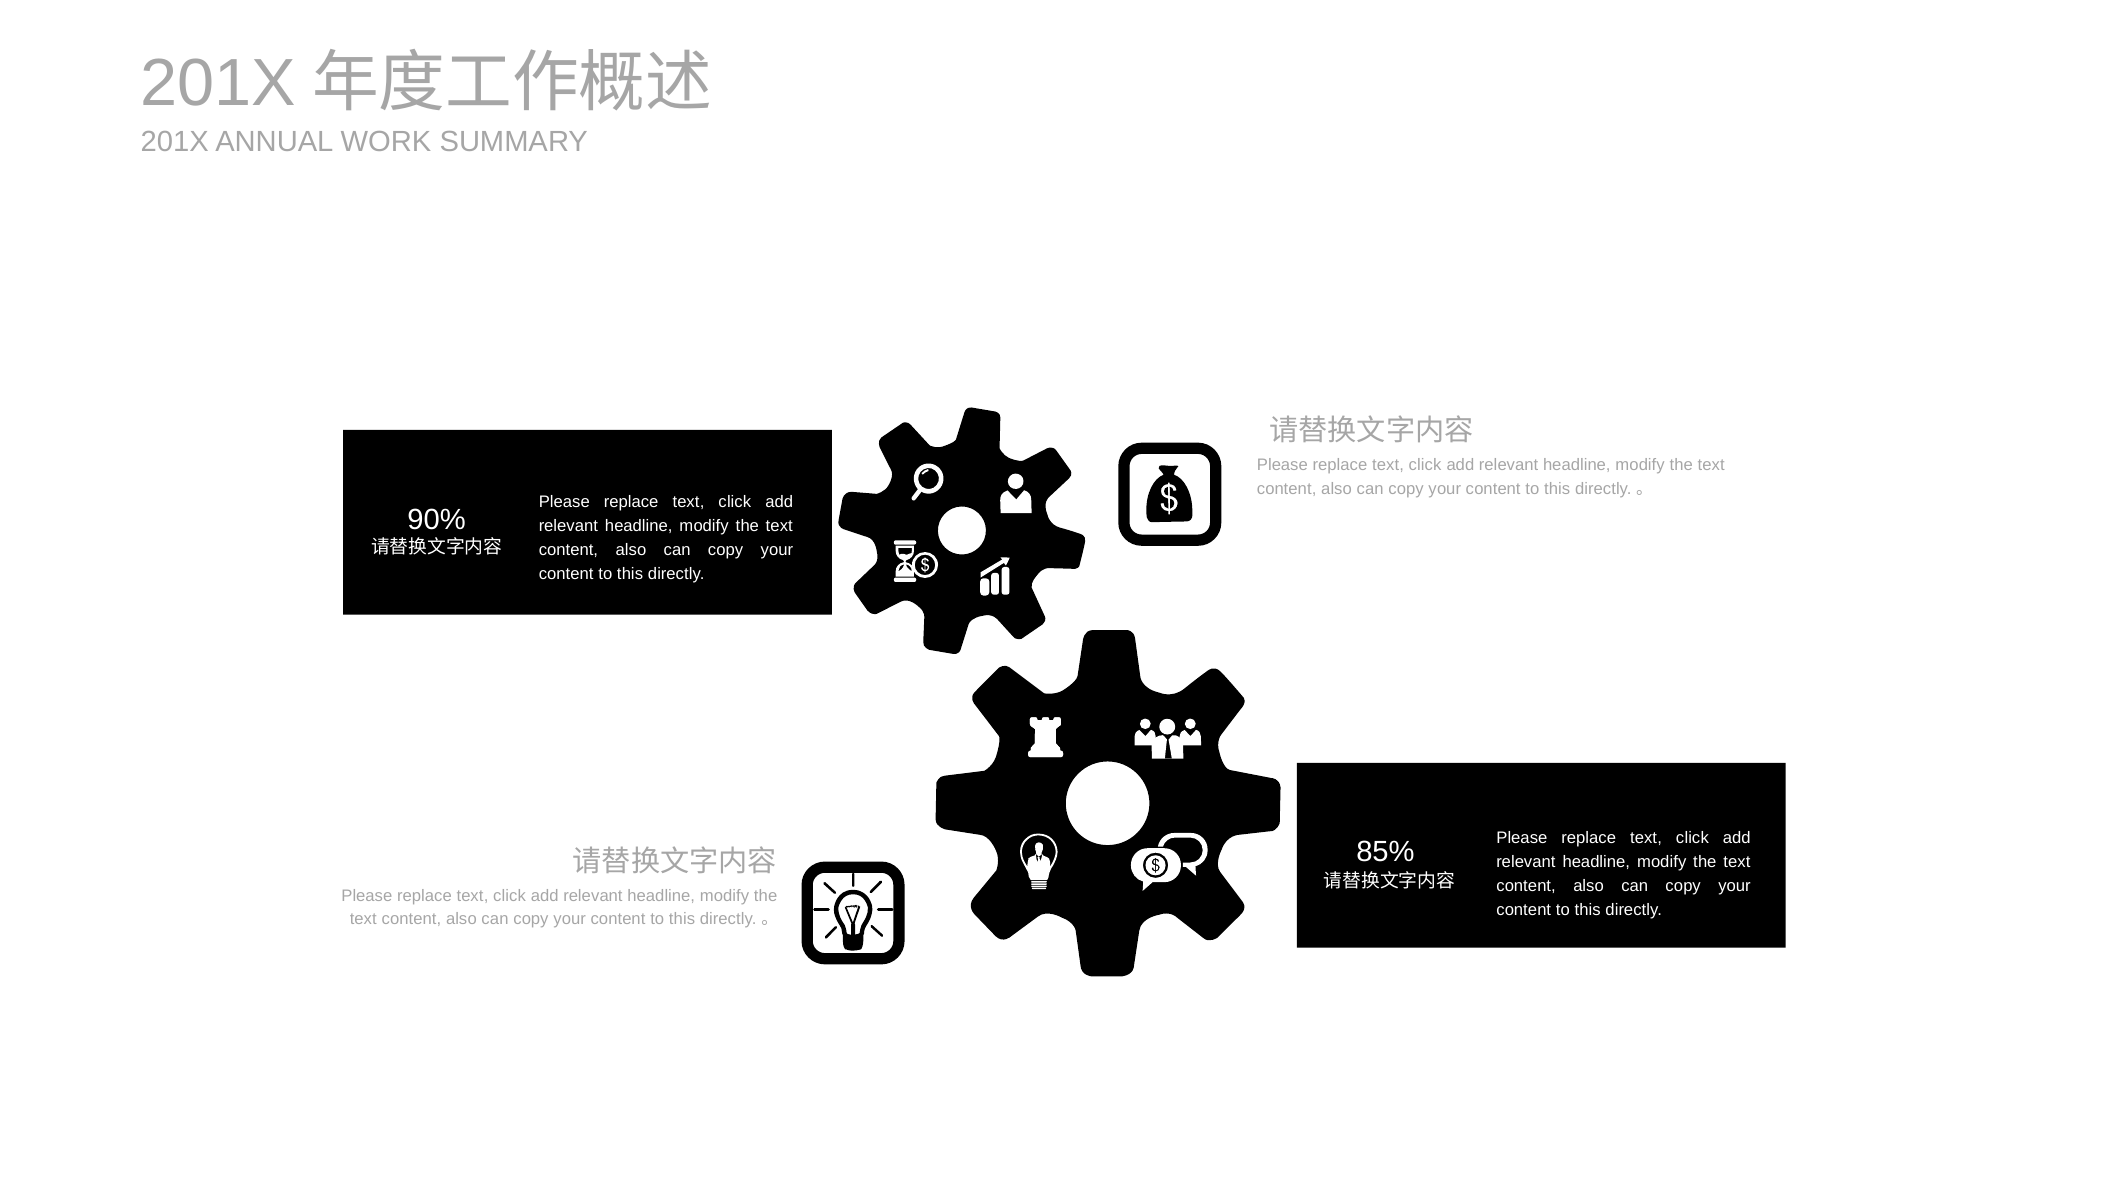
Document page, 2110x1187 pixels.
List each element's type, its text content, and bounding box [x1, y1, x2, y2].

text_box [837, 406, 1086, 656]
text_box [807, 867, 899, 959]
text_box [1256, 404, 1783, 497]
text_box 201X年度工作概述 [140, 38, 789, 119]
text_box 201X ANNUAL WORK SUMMARY [140, 122, 602, 158]
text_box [935, 630, 1281, 977]
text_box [343, 429, 832, 615]
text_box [309, 835, 778, 927]
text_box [1296, 762, 1786, 948]
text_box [1123, 448, 1216, 541]
